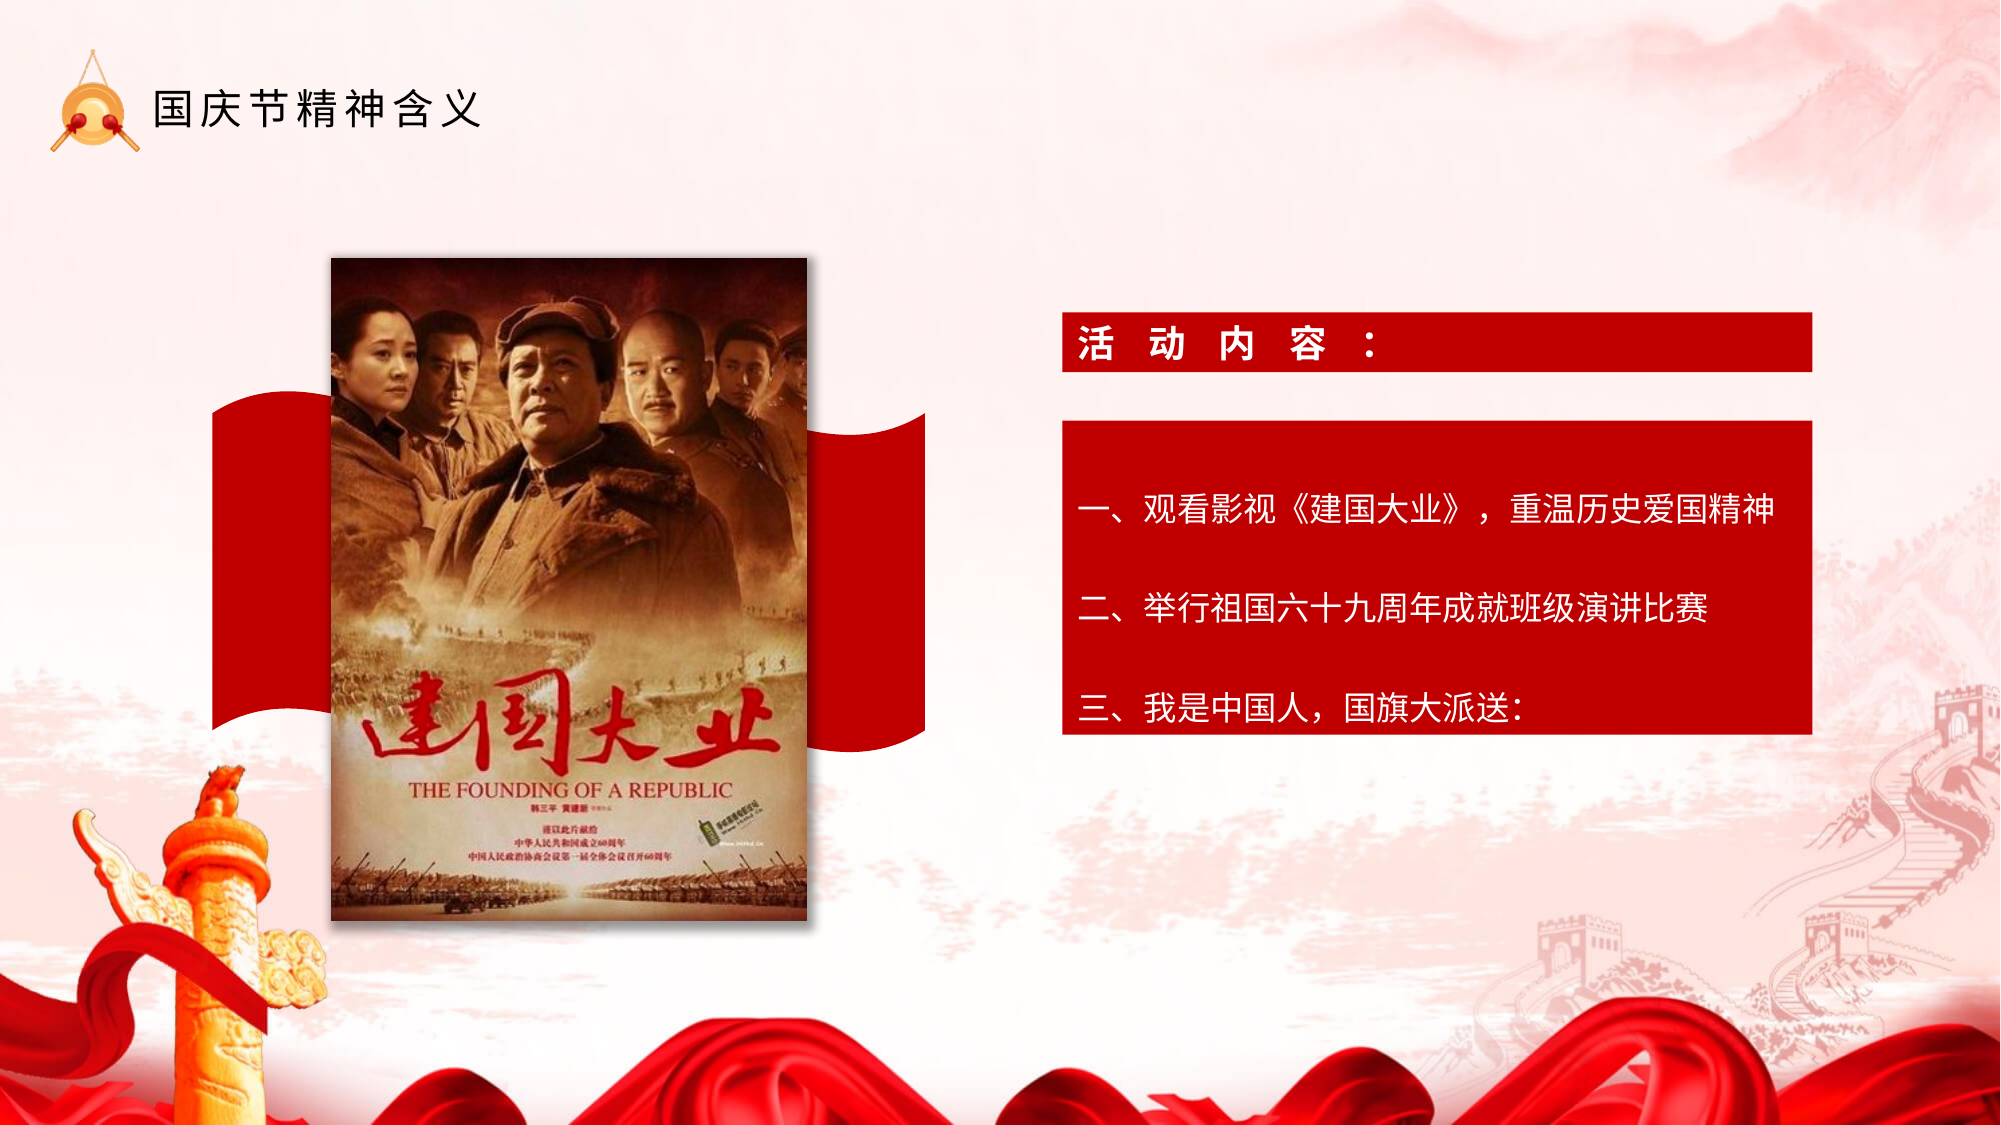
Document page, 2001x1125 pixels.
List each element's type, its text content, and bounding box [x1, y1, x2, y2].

text_box [821, 411, 928, 755]
text_box 活动内容： [1062, 312, 1813, 373]
text_box [210, 389, 323, 733]
picture [0, 0, 2001, 1125]
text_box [49, 49, 601, 163]
text_box 一、观看影视《建国大业》，重温历史爱国精神 二、举行祖国六十九周年成就班级演讲比赛 三、我是中国人，国旗大派送： [1062, 420, 1813, 735]
